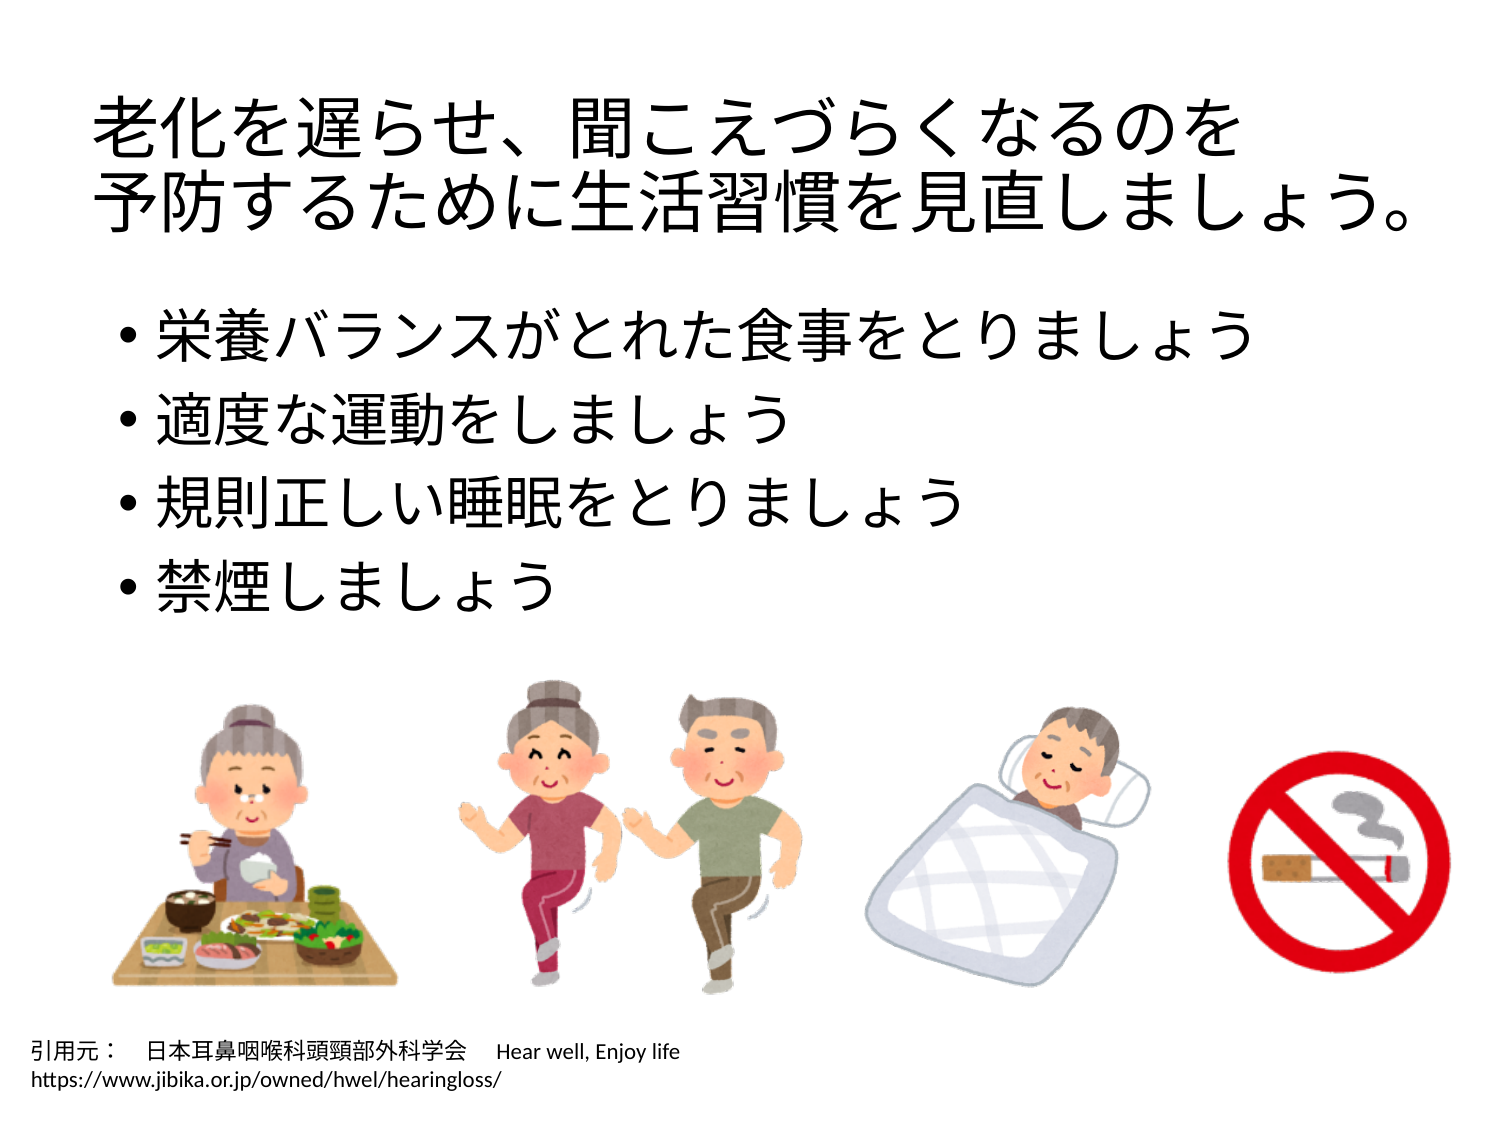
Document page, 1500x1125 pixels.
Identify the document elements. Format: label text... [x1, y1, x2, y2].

picture [103, 699, 410, 998]
title 老化を遅らせ、聞こえづらくなるのを 予防するために生活習慣を見直しましょう。 [75, 59, 1457, 278]
text_box 引用元： 日本耳鼻咽喉科頭頸部外科学会 Hear well, Enjoy life https://www.jibika.or.jp/owned/hwel/hearingloss/ [16, 1029, 1484, 1100]
picture [1220, 745, 1459, 983]
picture [444, 664, 822, 1006]
list 栄養バランスがとれた食事をとりましょう 適度な運動をしましょう 規則正しい睡眠をとりましょう 禁煙しましょう [103, 299, 1397, 1014]
picture [861, 699, 1181, 998]
